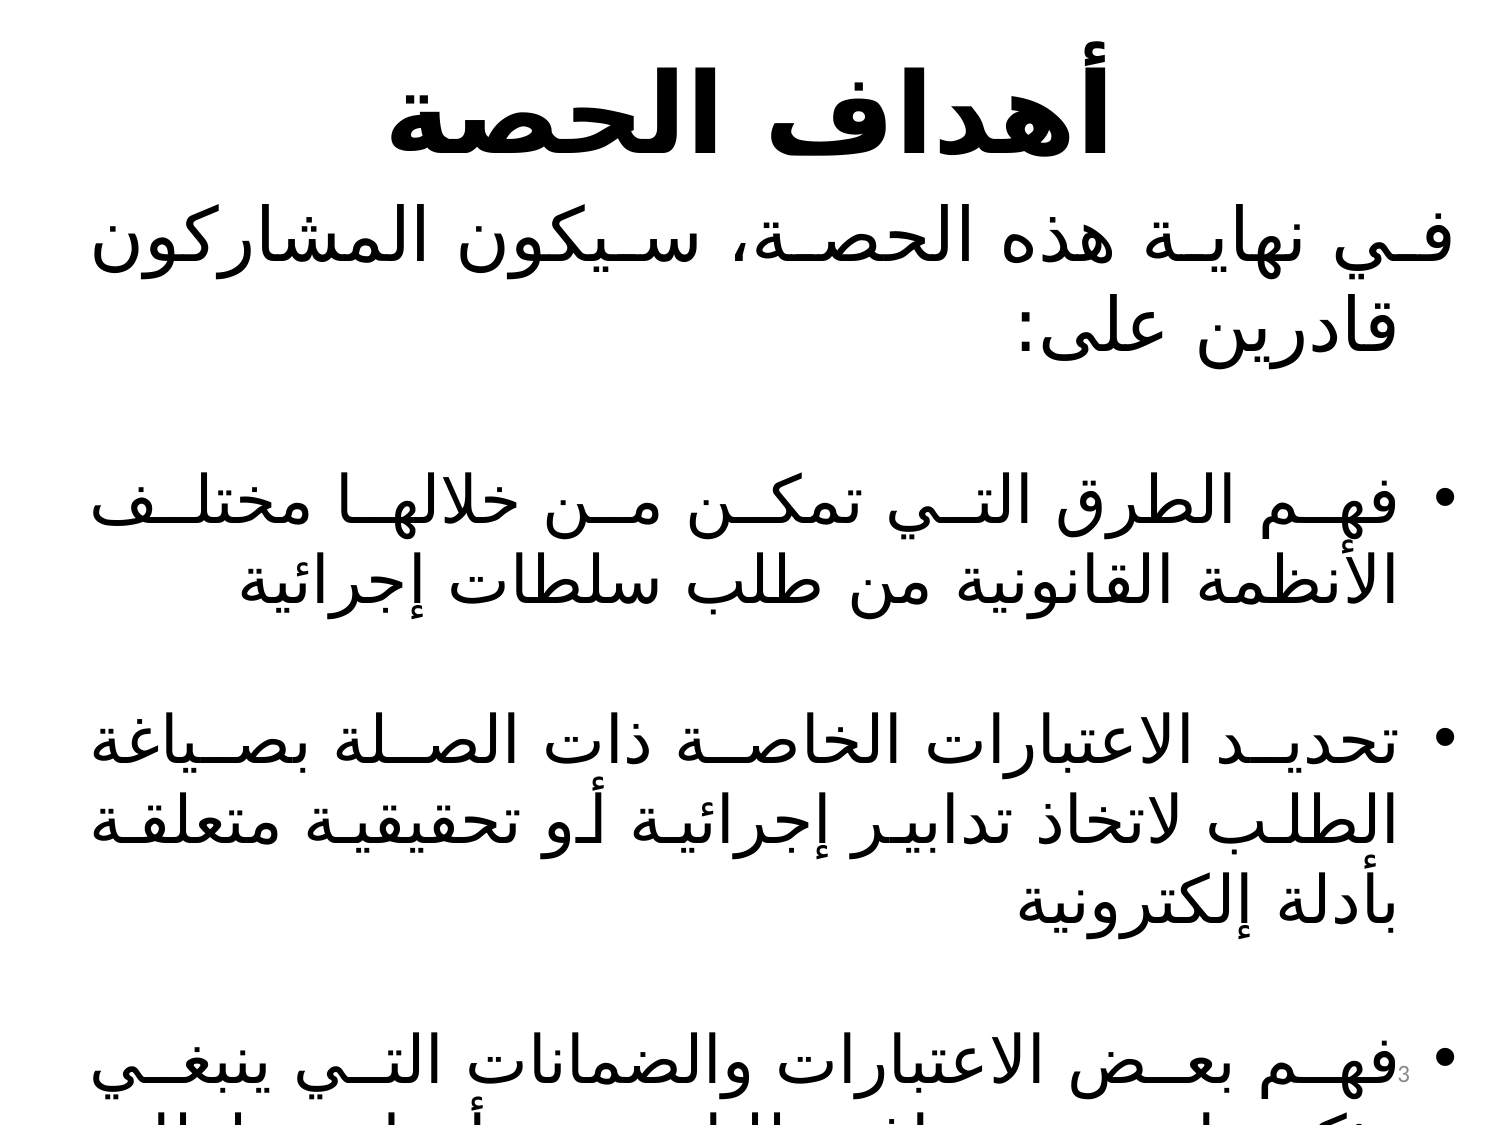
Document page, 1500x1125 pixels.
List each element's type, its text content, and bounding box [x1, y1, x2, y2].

title أهداف الحصة [75, 45, 1425, 172]
text_box في نهاية هذه الحصة، سيكون المشاركون قادرين على: فهم الطرق التي تمكن من خلالها مختلف الأنظمة القانونية من طلب سلطات إجرائية تحديد الاعتبارات الخاصة ذات الصلة بصياغة الطلب لاتخاذ تدابير إجرائية أو تحقيقية متعلقة بأدلة إلكترونية فهم بعض الاعتبارات والضمانات التي ينبغي تذكرها عند صياغة طلبات من أجل سلطات إجرائية [75, 179, 1472, 1056]
slide_number 3 [1074, 1042, 1425, 1103]
